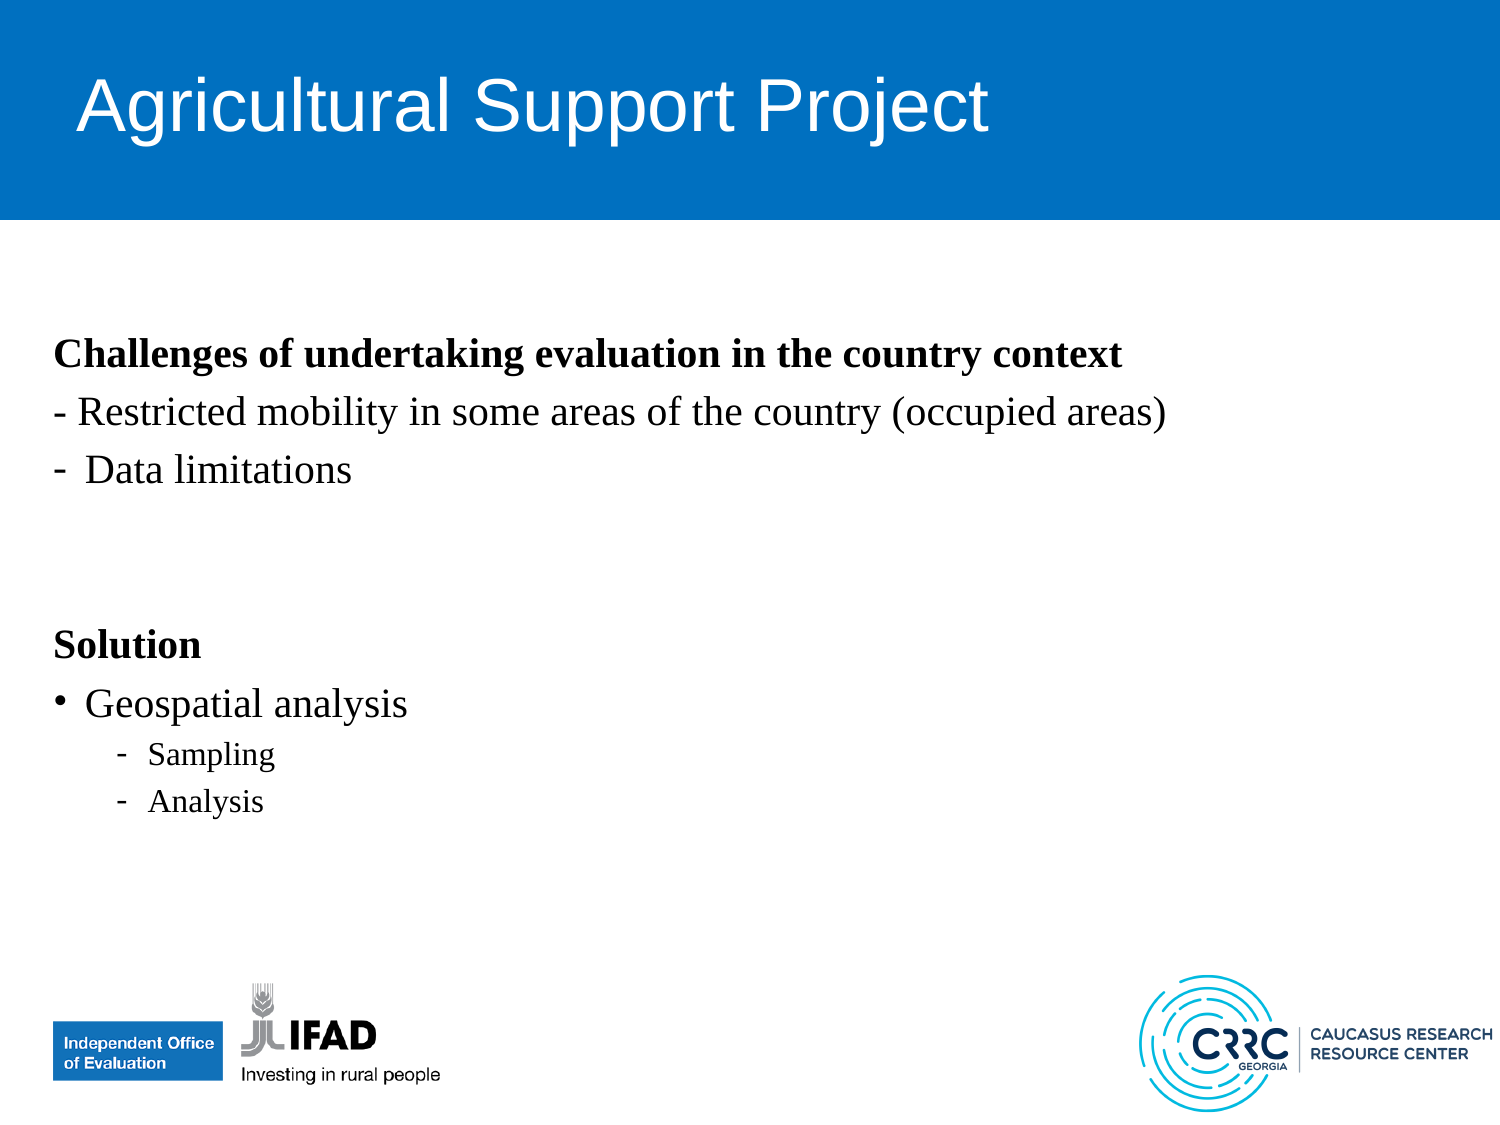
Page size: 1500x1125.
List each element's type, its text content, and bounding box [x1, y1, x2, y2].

list Agricultural Support Project [76, 30, 1412, 173]
picture [1125, 962, 1500, 1125]
list Challenges of undertaking evaluation in the country context - Restricted mobility in some areas of the country (occupied areas) Data limitations Solution Geospatial analysis Sampling Analysis [53, 267, 1377, 953]
picture [53, 980, 443, 1089]
